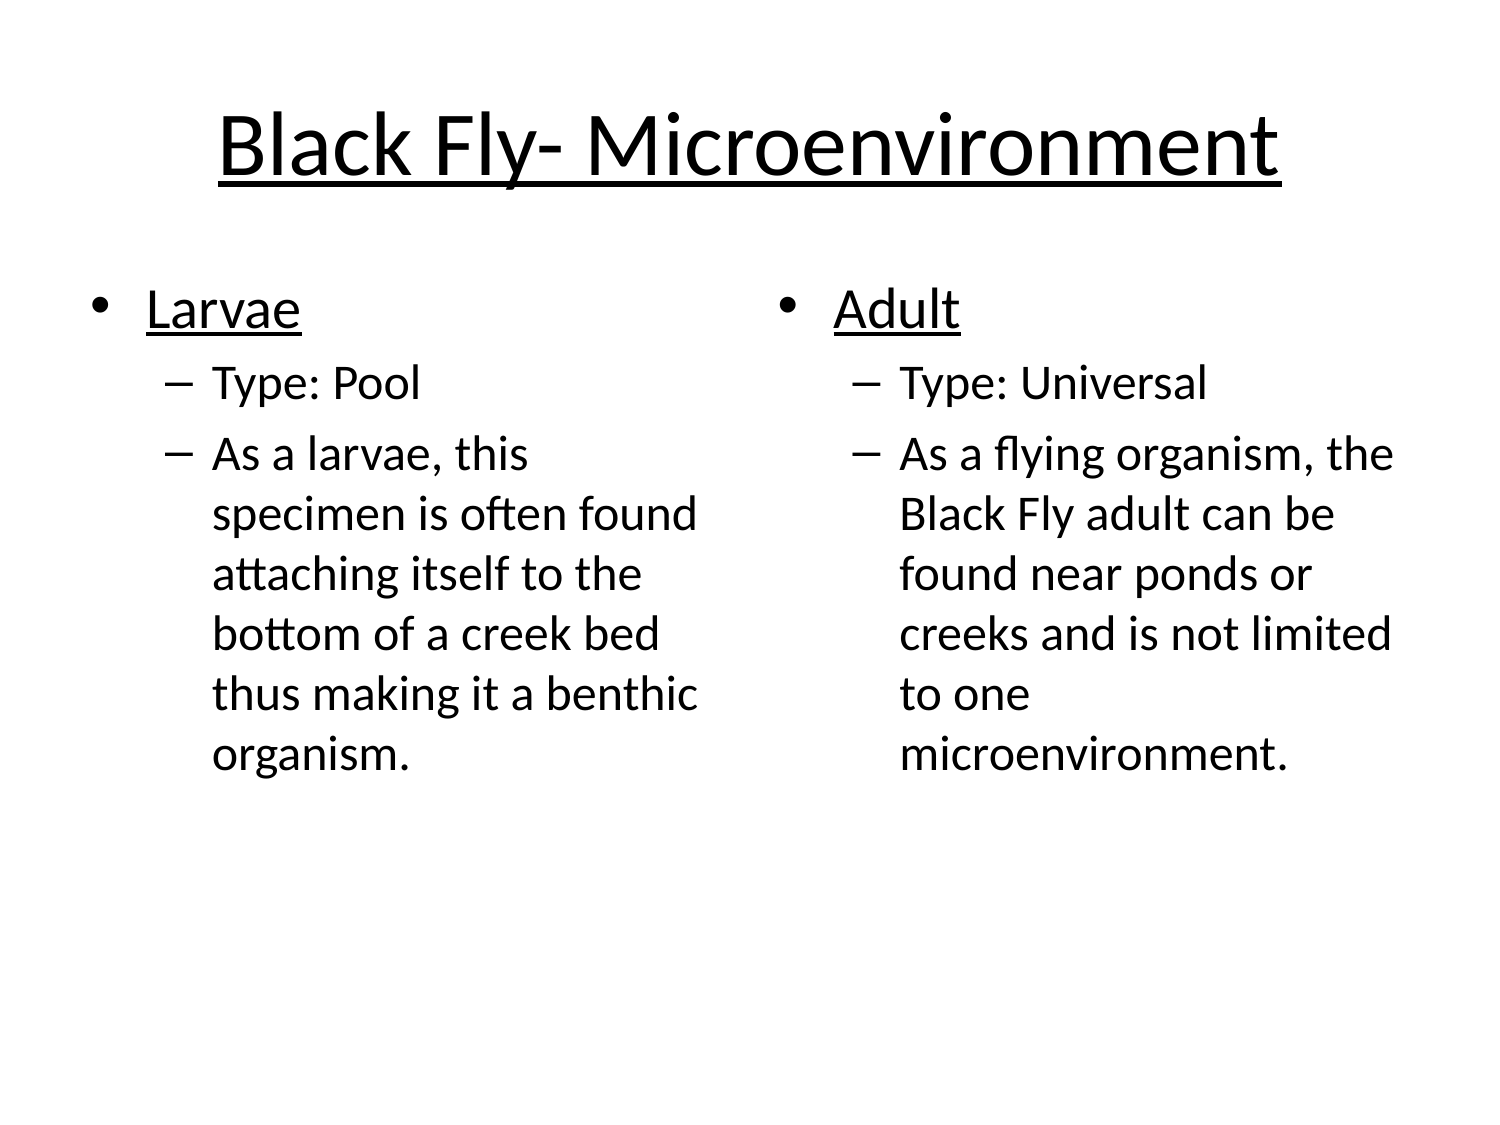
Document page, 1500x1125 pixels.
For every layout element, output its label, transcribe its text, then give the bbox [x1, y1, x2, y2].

list Larvae Type: Pool As a larvae, this specimen is often found attaching itself to the bottom of a creek bed thus making it a benthic organism. [75, 262, 738, 1005]
title Black Fly- Microenvironment [75, 45, 1425, 233]
list Adult Type: Universal As a flying organism, the Black Fly adult can be found near ponds or creeks and is not limited to one microenvironment. [762, 262, 1425, 1005]
